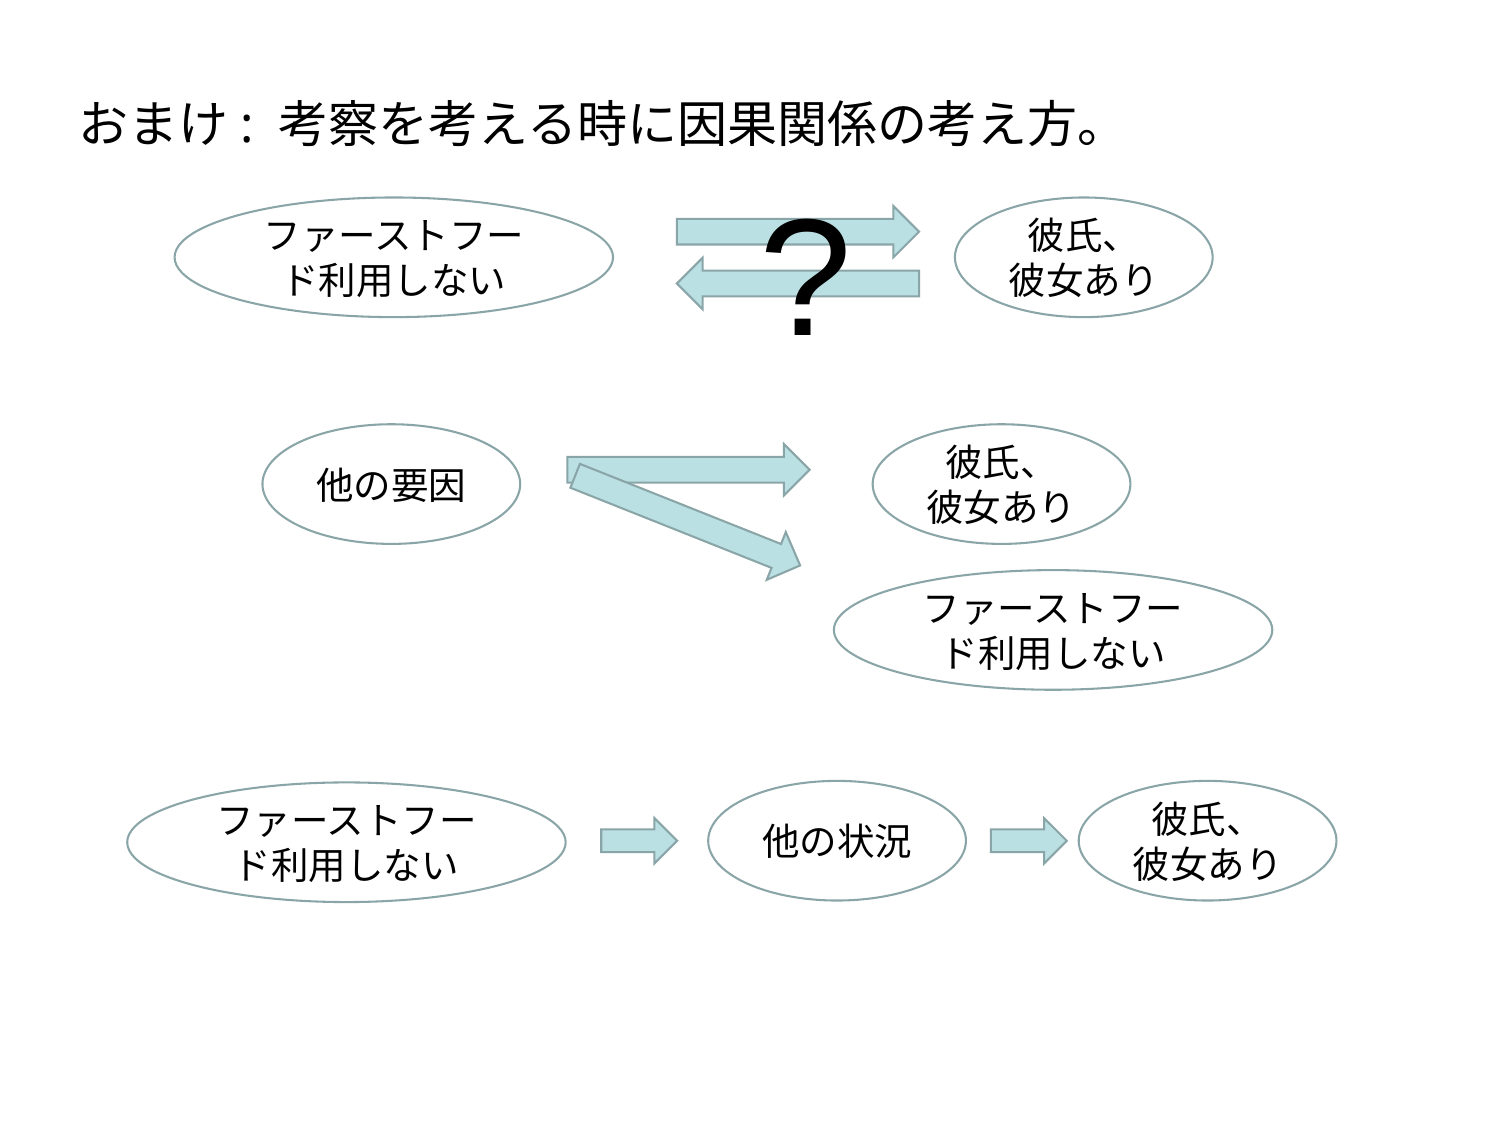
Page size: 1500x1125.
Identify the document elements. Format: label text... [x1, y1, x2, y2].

text_box ファーストフード利用しない [173, 196, 615, 319]
text_box [600, 815, 679, 866]
text_box [884, 269, 921, 298]
subtitle おまけ: 考察を考える時に因果関係の考え方。 [63, 84, 1189, 258]
text_box ? [729, 161, 884, 377]
text_box 他の要因 [261, 423, 522, 545]
text_box ファーストフード利用しない [126, 781, 567, 904]
text_box ファーストフード利用しない [832, 569, 1274, 691]
text_box [989, 815, 1069, 866]
text_box [569, 462, 802, 582]
text_box [566, 441, 812, 498]
text_box [675, 217, 729, 246]
text_box [884, 203, 921, 260]
text_box 彼氏、 彼女あり [953, 196, 1214, 319]
text_box 彼氏、 彼女あり [871, 423, 1132, 545]
text_box 他の状況 [707, 779, 968, 902]
text_box 彼氏、 彼女あり [1077, 779, 1338, 902]
text_box [675, 258, 729, 312]
